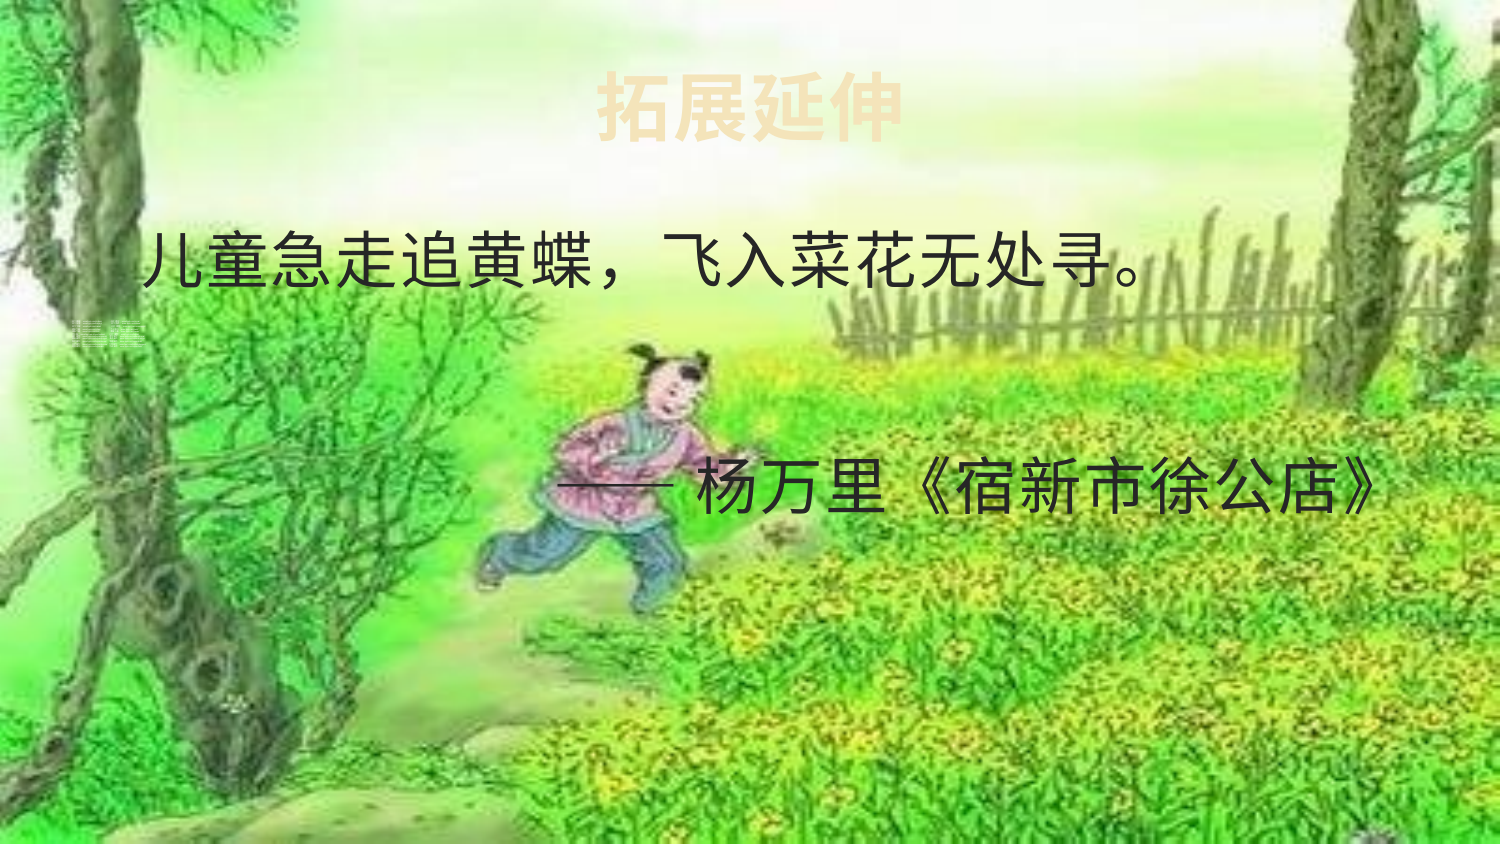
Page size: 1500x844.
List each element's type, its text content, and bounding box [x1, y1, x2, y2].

picture [0, 0, 1500, 844]
list 儿童急走追黄蝶，飞入菜花无处寻。 ——杨万里《宿新市徐公店》 [82, 193, 1418, 736]
title 拓展延伸 [82, 54, 1418, 109]
